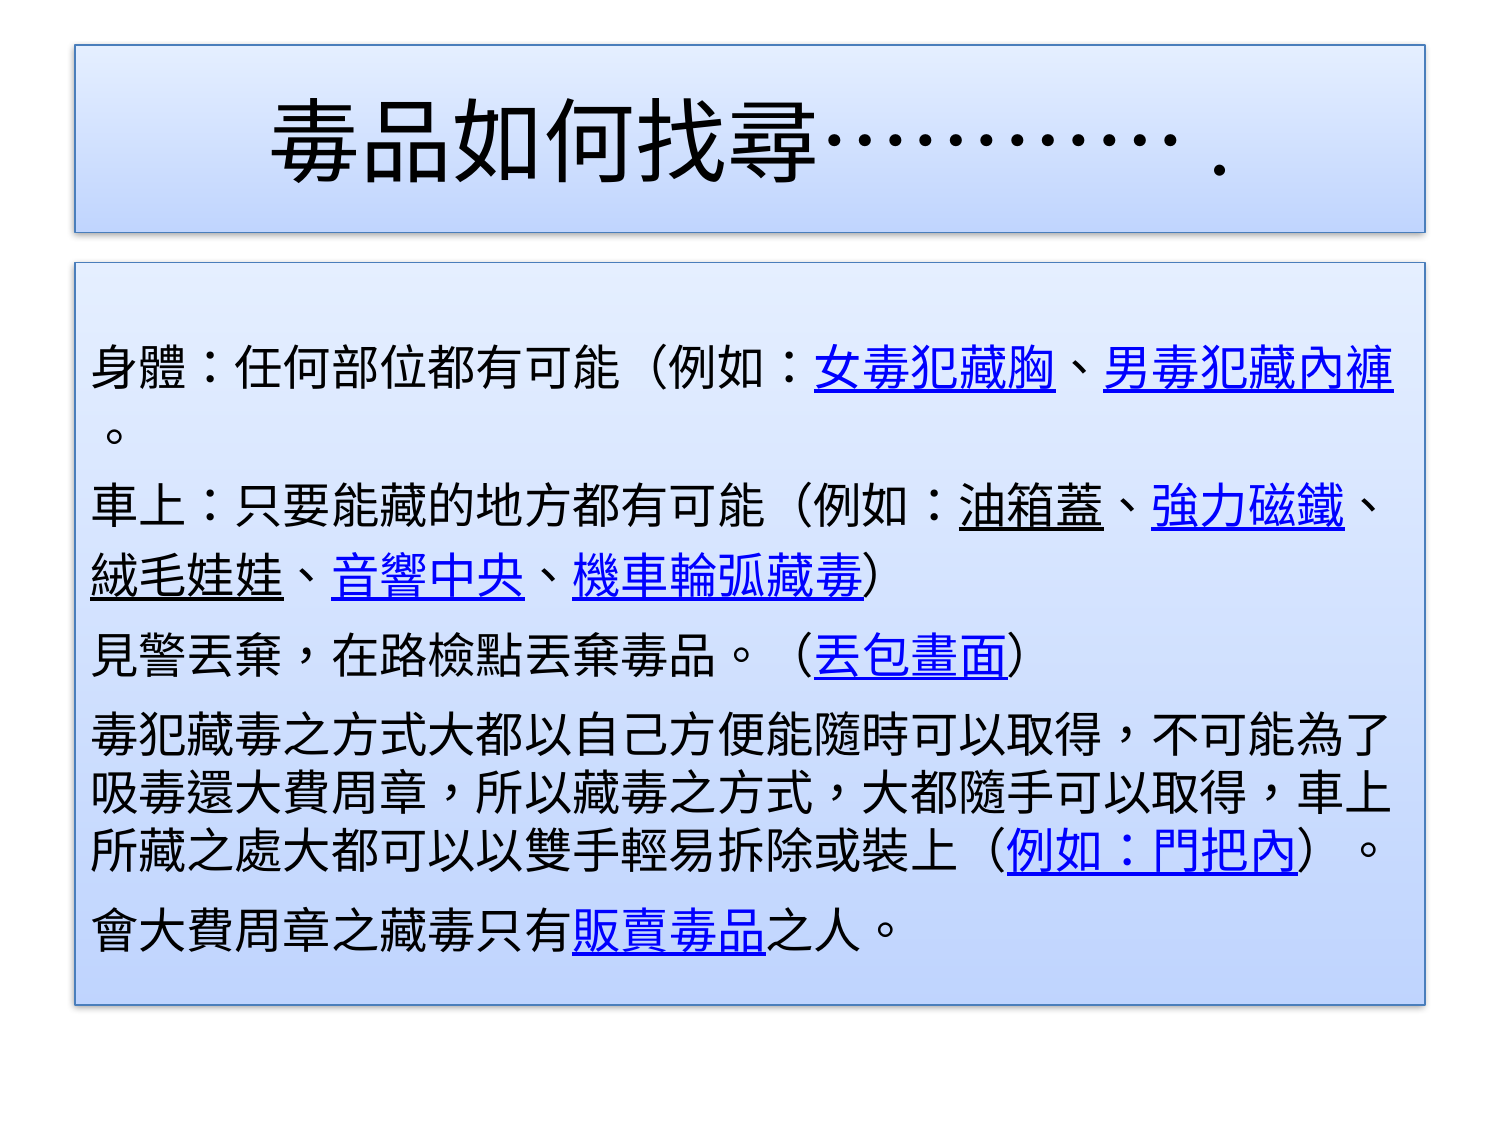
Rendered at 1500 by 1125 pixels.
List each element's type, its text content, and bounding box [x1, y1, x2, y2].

list 身體：任何部位都有可能（例如：女毒犯藏胸、男毒犯藏內褲。 車上：只要能藏的地方都有可能（例如：油箱蓋、強力磁鐵、絨毛娃娃、音響中央、機車輪弧藏毒） 見警丟棄，在路檢點丟棄毒品。（丟包畫面） 毒犯藏毒之方式大都以自己方便能隨時可以取得，不可能為了吸毒還大費周章，所以藏毒之方式，大都隨手可以取得，車上所藏之處大都可以以雙手輕易拆除或裝上（例如：門把內）。 會大費周章之藏毒只有販賣毒品之人。 [74, 262, 1426, 1006]
title 毒品如何找尋…………. [74, 44, 1426, 233]
